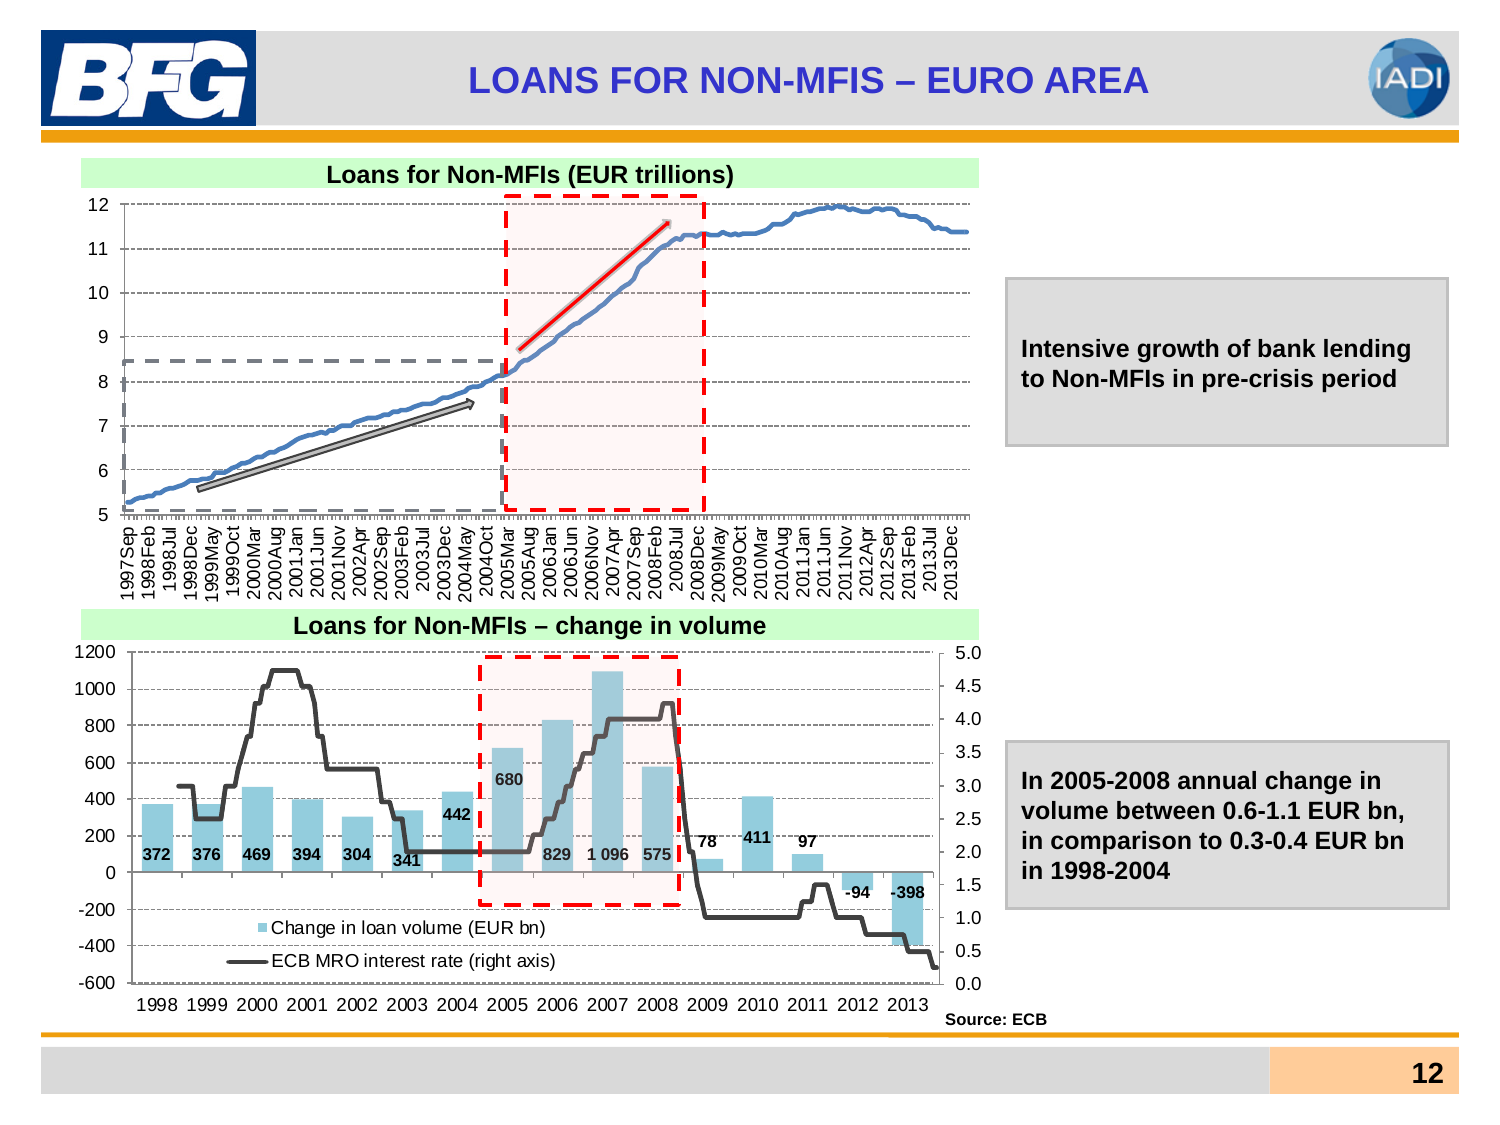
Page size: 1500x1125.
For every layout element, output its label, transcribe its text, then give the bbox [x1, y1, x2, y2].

text_box Loans for Non-MFIs (EUR trillions) [81, 157, 980, 175]
text_box In 2005-2008 annual change in volume between 0.6-1.1 EUR bn, in comparison to 0.3-0.4 EUR bn in 1998-2004 [1043, 741, 1449, 909]
text_box Source: ECB [1041, 1000, 1063, 1036]
text_box Loans for Non-MFIs – euro area [253, 48, 1365, 109]
picture [57, 624, 1038, 1033]
picture [81, 176, 984, 616]
text_box Intensive growth of bank lending to Non-MFIs in pre-crisis period [1006, 278, 1448, 446]
picture [41, 30, 256, 126]
text_box [1074, 1046, 1425, 1102]
picture [1367, 38, 1451, 119]
